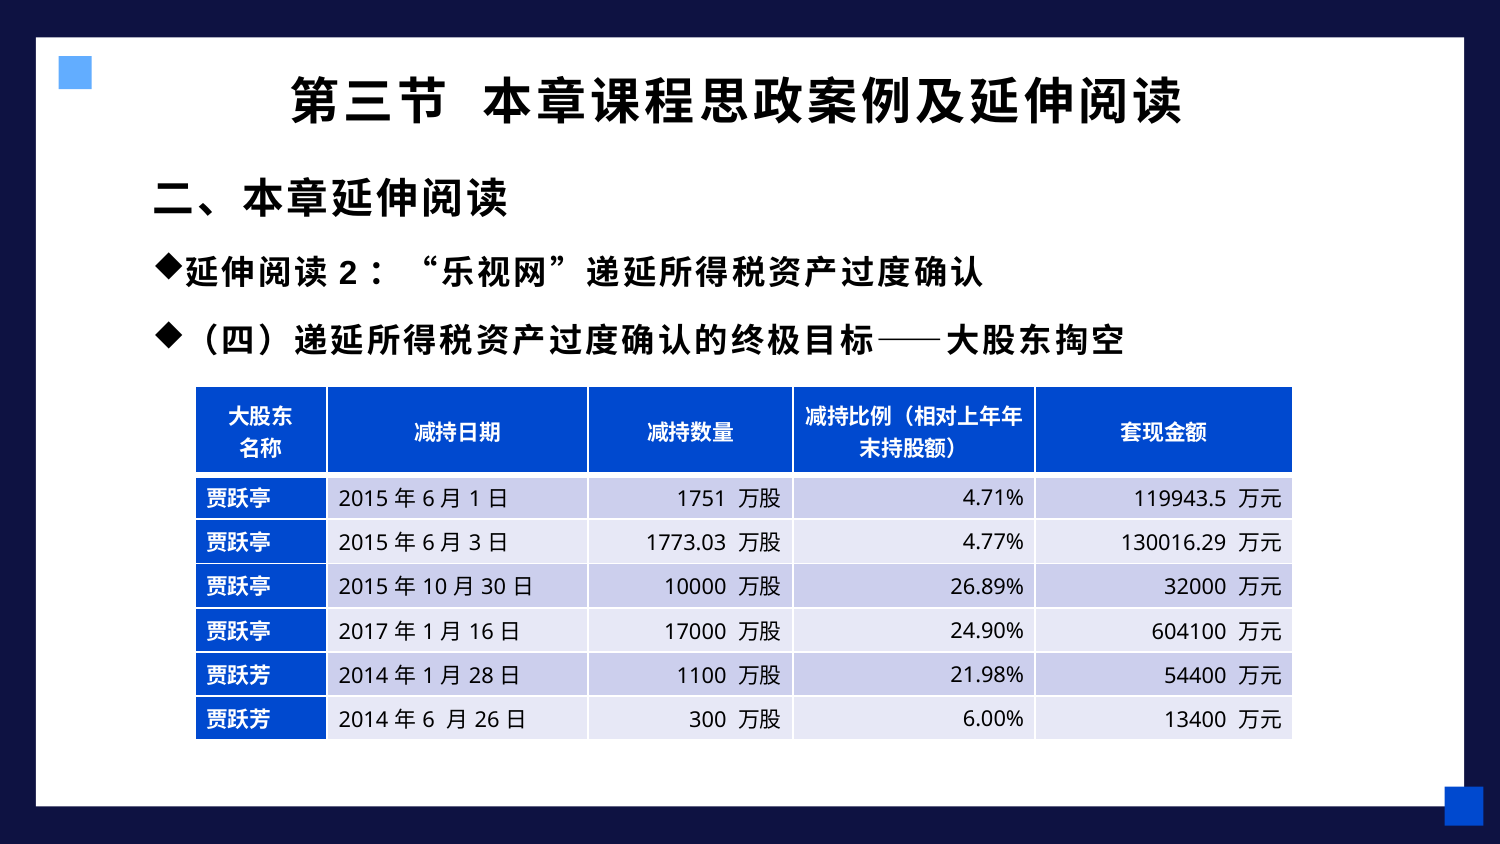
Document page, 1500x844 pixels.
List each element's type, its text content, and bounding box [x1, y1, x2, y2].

table_cell 10000 万股 [589, 564, 792, 607]
table_cell 4.77% [794, 520, 1034, 563]
table_header 减持比例（相对上年年末持股额） [794, 387, 1034, 472]
table_cell 1100 万股 [589, 653, 792, 695]
table_header 减持数量 [589, 387, 792, 472]
table_header 套现金额 [1036, 387, 1292, 472]
table_cell 54400 万元 [1036, 653, 1292, 695]
table_cell 1751 万股 [589, 478, 792, 518]
table_cell 26.89% [794, 564, 1034, 607]
table_header 大股东 名称 [196, 387, 326, 472]
table_cell 21.98% [794, 653, 1034, 695]
table_cell 2015年10月30日 [328, 564, 587, 607]
table_cell 119943.5 万元 [1036, 478, 1292, 518]
table_cell 2014年6 月26日 [328, 697, 587, 739]
list 二、本章延伸阅读 延伸阅读2：“乐视网”递延所得税资产过度确认 （四）递延所得税资产过度确认的终极目标——大股东掏空 [135, 161, 1353, 586]
table_cell 13400 万元 [1036, 697, 1292, 739]
table_cell 贾跃亭 [196, 478, 326, 518]
table_cell 17000 万股 [589, 609, 792, 651]
table_cell 24.90% [794, 609, 1034, 651]
table_cell 604100 万元 [1036, 609, 1292, 651]
table_cell 32000 万元 [1036, 564, 1292, 607]
table_cell 贾跃芳 [196, 653, 326, 695]
table_cell 1773.03 万股 [589, 520, 792, 563]
table_cell 2015年6月3日 [328, 520, 587, 563]
table_cell 300 万股 [589, 697, 792, 739]
table_cell 130016.29 万元 [1036, 520, 1292, 563]
table_cell 2015年6月1日 [328, 478, 587, 518]
table_cell 2017年1月16日 [328, 609, 587, 651]
table_cell 2014年1月28日 [328, 653, 587, 695]
table_cell 6.00% [794, 697, 1034, 739]
table_cell 贾跃亭 [196, 609, 326, 651]
table_cell 贾跃亭 [196, 564, 326, 607]
title 第三节 本章课程思政案例及延伸阅读 [141, 48, 1327, 138]
table_header 减持日期 [328, 387, 587, 472]
table_cell 贾跃芳 [196, 697, 326, 739]
table_cell 贾跃亭 [196, 520, 326, 563]
table_cell 4.71% [794, 478, 1034, 518]
